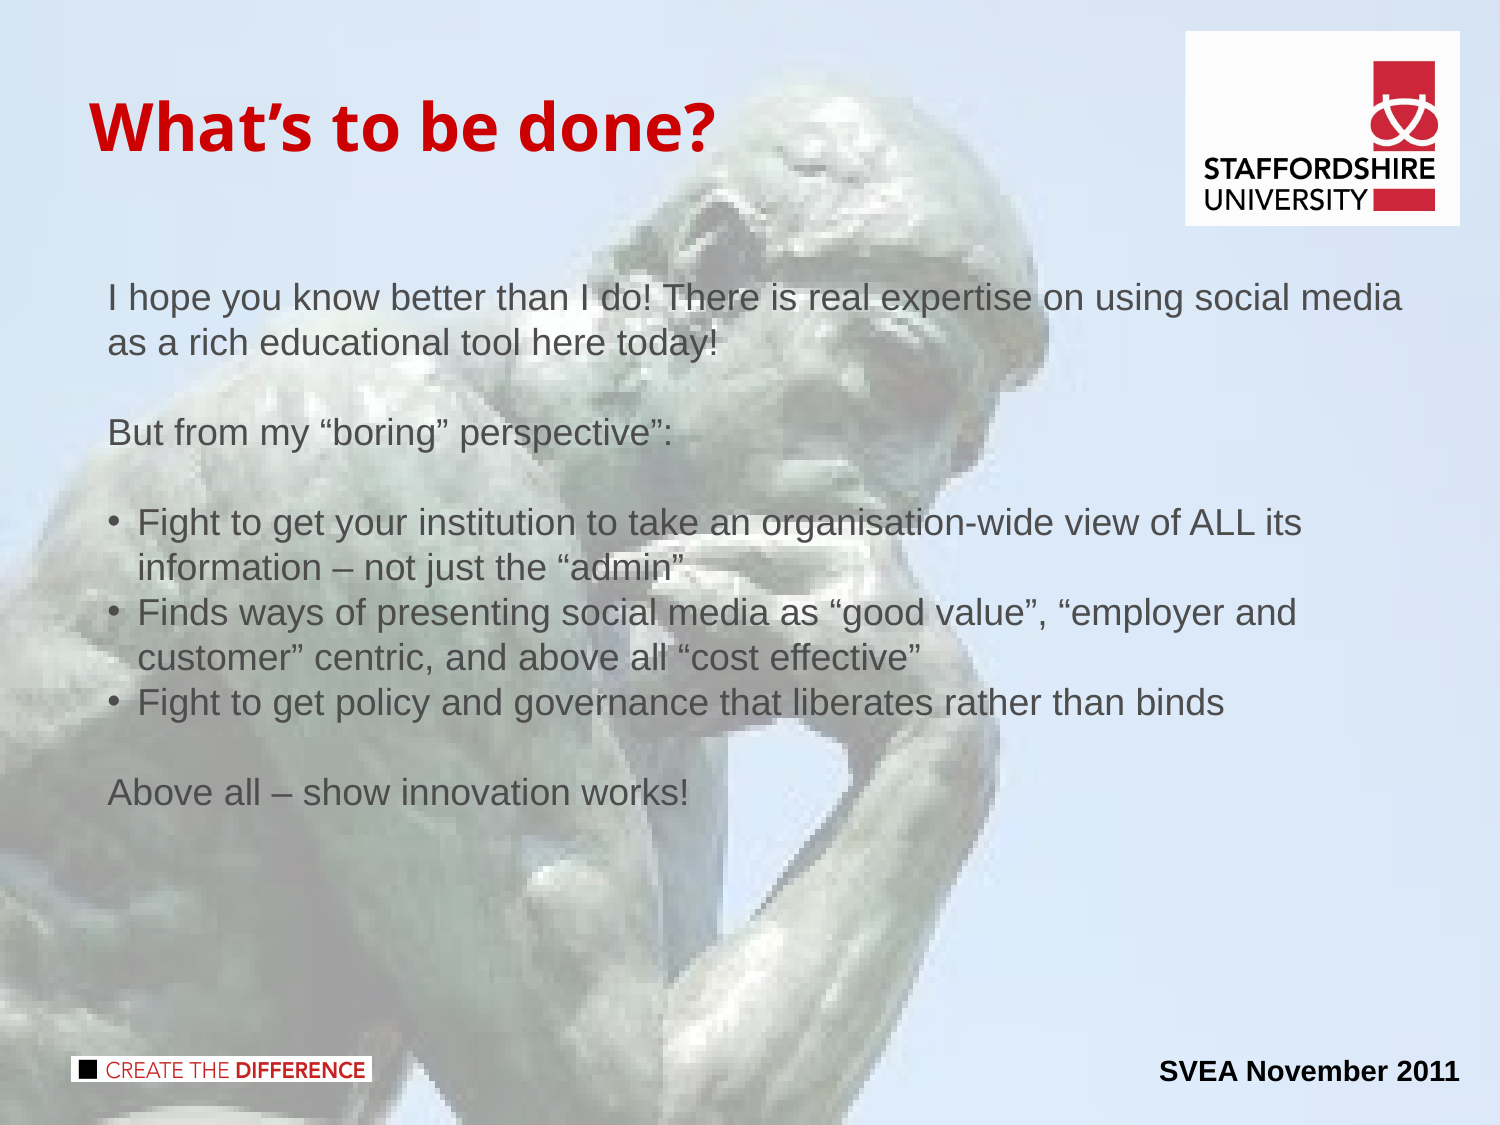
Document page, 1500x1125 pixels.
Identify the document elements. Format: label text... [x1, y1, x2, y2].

picture [1185, 31, 1460, 226]
title What’s to be done? [75, 45, 1425, 233]
picture [71, 1056, 372, 1082]
text_box SVEA November 2011 [1114, 1044, 1476, 1098]
text_box [74, 240, 1434, 486]
text_box I hope you know better than I do! There is real expertise on using social media as a rich educational tool here today! But from my “boring” perspective”: Fight to get your institution to take an organisation-wide view of ALL its information – not just the “admin” Finds ways of presenting social media as “good value”, “employer and customer” centric, and above all “cost effective” Fight to get policy and governance that liberates rather than binds Above all – show innovation works! [92, 265, 1434, 941]
